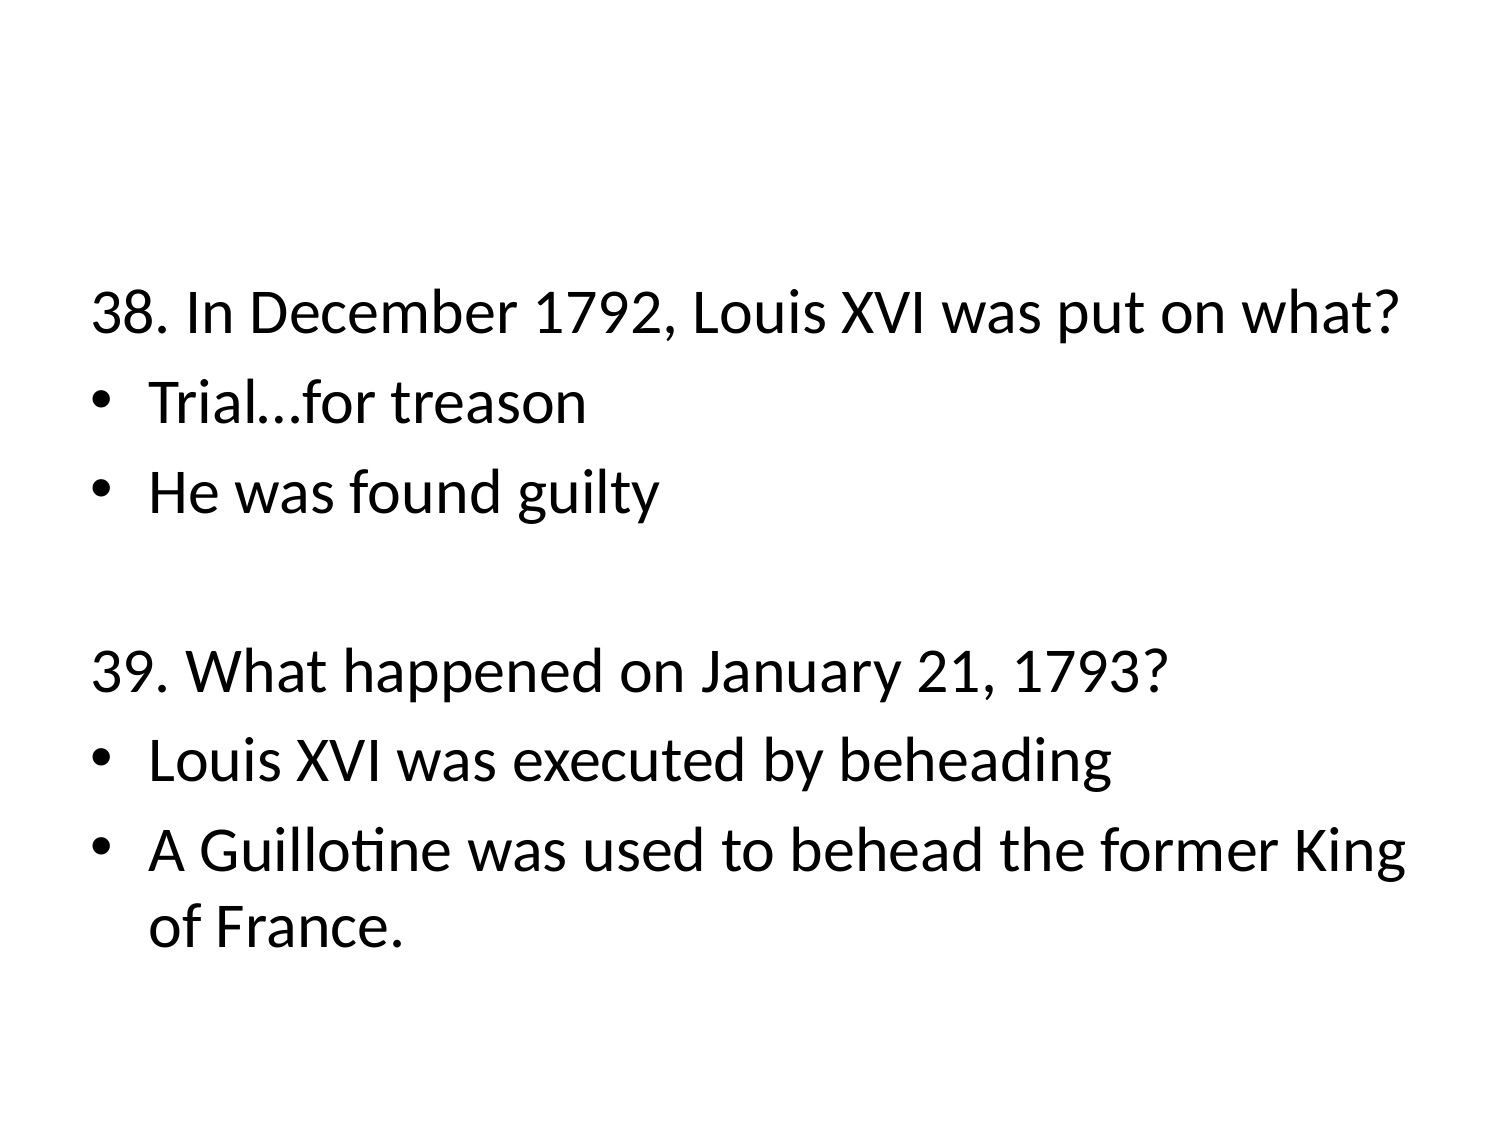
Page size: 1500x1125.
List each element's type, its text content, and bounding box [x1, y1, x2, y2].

list 38. In December 1792, Louis XVI was put on what? Trial…for treason He was found guilty 39. What happened on January 21, 1793? Louis XVI was executed by beheading A Guillotine was used to behead the former King of France. [75, 262, 1425, 1005]
